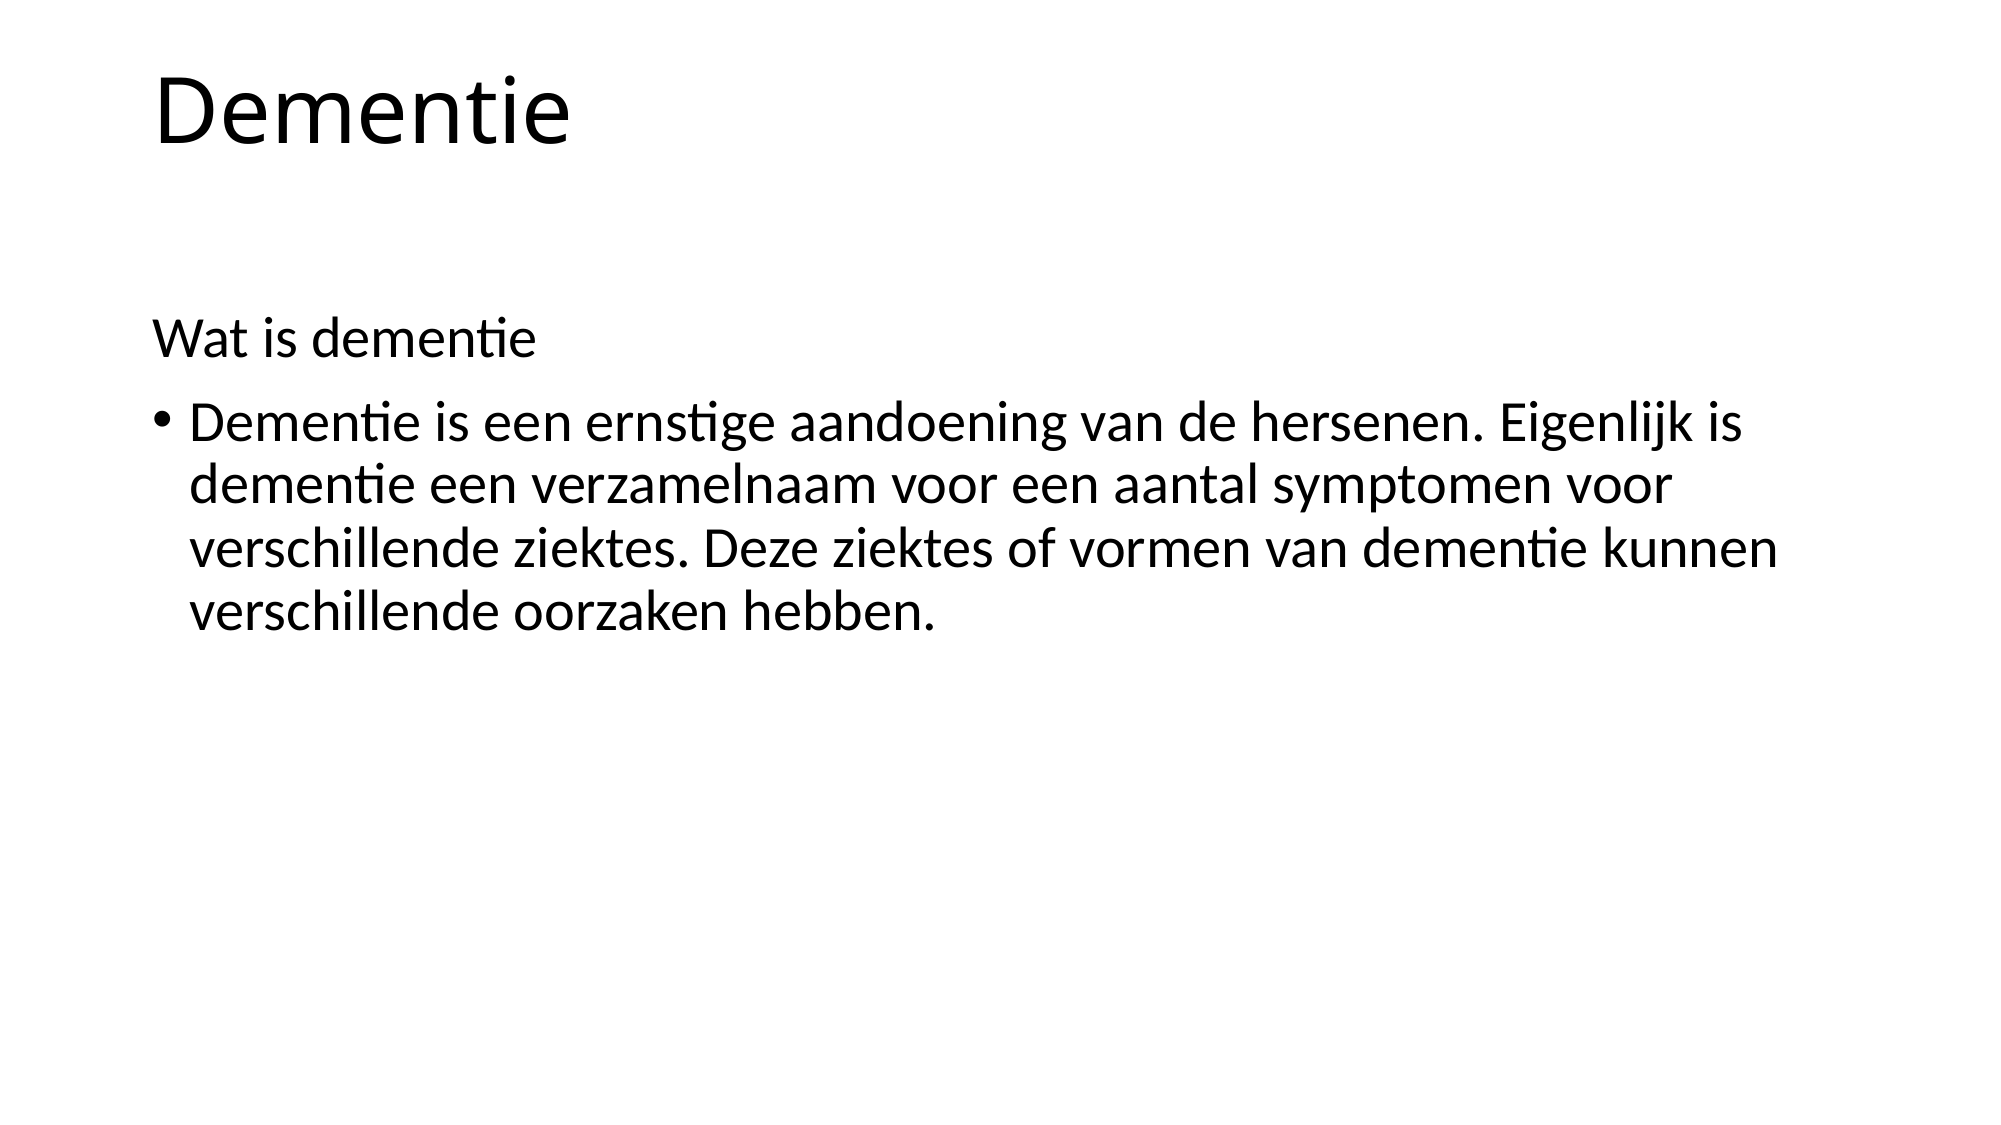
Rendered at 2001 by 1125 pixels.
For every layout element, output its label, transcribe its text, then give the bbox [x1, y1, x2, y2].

title Dementie [137, 59, 1863, 278]
list Wat is dementie Dementie is een ernstige aandoening van de hersenen. Eigenlijk is dementie een verzamelnaam voor een aantal symptomen voor verschillende ziektes. Deze ziektes of vormen van dementie kunnen verschillende oorzaken hebben. [137, 299, 1863, 1014]
